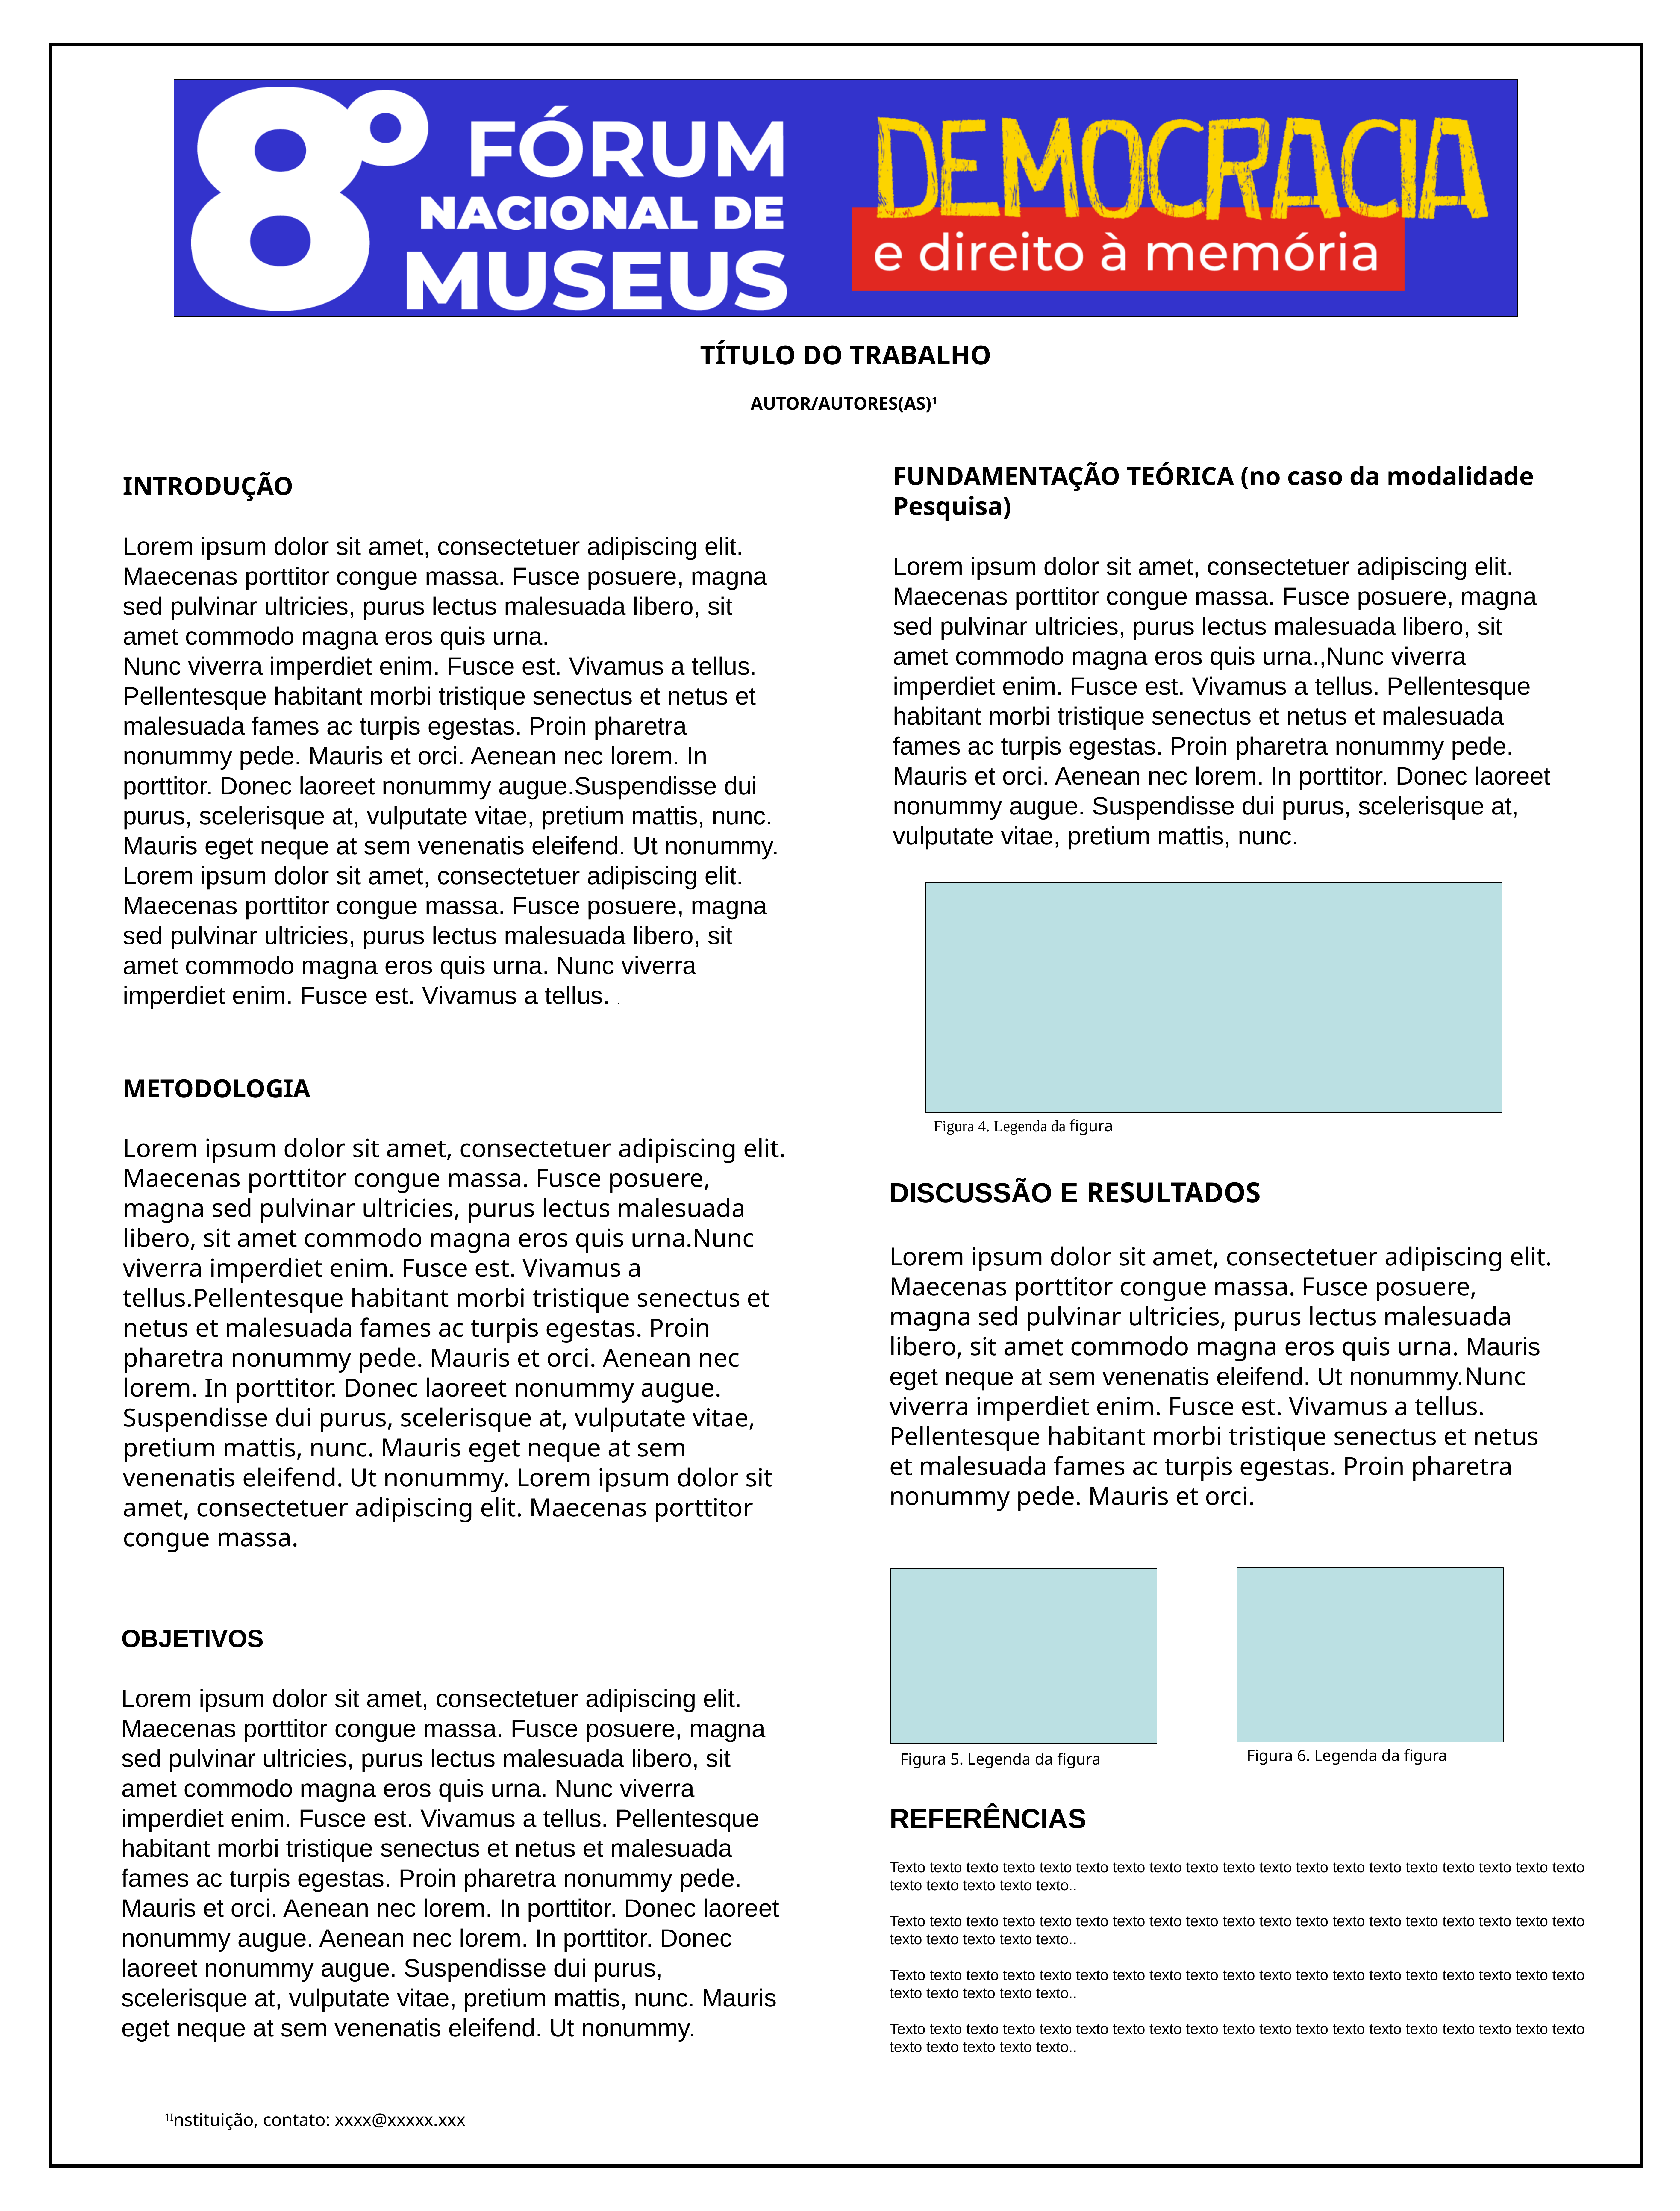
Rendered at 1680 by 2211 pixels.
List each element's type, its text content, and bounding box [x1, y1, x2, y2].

text_box Figura 4. Legenda da figura [929, 1114, 1122, 1137]
text_box OBJETIVOS Lorem ipsum dolor sit amet, consectetuer adipiscing elit. Maecenas porttitor congue massa. Fusce posuere, magna sed pulvinar ultricies, purus lectus malesuada libero, sit amet commodo magna eros quis urna. Nunc viverra imperdiet enim. Fusce est. Vivamus a tellus. Pellentesque habitant morbi tristique senectus et netus et malesuada fames ac turpis egestas. Proin pharetra nonummy pede. Mauris et orci. Aenean nec lorem. In porttitor. Donec laoreet nonummy augue. Aenean nec lorem. In porttitor. Donec laoreet nonummy augue. Suspendisse dui purus, scelerisque at, vulputate vitae, pretium mattis, nunc. Mauris eget neque at sem venenatis eleifend. Ut nonummy. [117, 1620, 789, 2074]
text_box [50, 45, 1641, 2166]
text_box REFERÊNCIAS Texto texto texto texto texto texto texto texto texto texto texto texto texto texto texto texto texto texto texto texto texto texto texto texto.. Texto texto texto texto texto texto texto texto texto texto texto texto texto texto texto texto texto texto texto texto texto texto texto texto.. Texto texto texto texto texto texto texto texto texto texto texto texto texto texto texto texto texto texto texto texto texto texto texto texto.. Texto texto texto texto texto texto texto texto texto texto texto texto texto texto texto texto texto texto texto texto texto texto texto texto.. [885, 1798, 1597, 2112]
text_box [890, 1568, 1157, 1744]
picture [191, 87, 787, 311]
text_box [925, 882, 1502, 1113]
text_box FUNDAMENTAÇÃO TEÓRICA (no caso da modalidade Pesquisa) Lorem ipsum dolor sit amet, consectetuer adipiscing elit. Maecenas porttitor congue massa. Fusce posuere, magna sed pulvinar ultricies, purus lectus malesuada libero, sit amet commodo magna eros quis urna.,Nunc viverra imperdiet enim. Fusce est. Vivamus a tellus. Pellentesque habitant morbi tristique senectus et netus et malesuada fames ac turpis egestas. Proin pharetra nonummy pede. Mauris et orci. Aenean nec lorem. In porttitor. Donec laoreet nonummy augue. Suspendisse dui purus, scelerisque at, vulputate vitae, pretium mattis, nunc. [888, 458, 1568, 852]
text_box TÍTULO DO TRABALHO [234, 288, 1458, 420]
text_box INTRODUÇÃO Lorem ipsum dolor sit amet, consectetuer adipiscing elit. Maecenas porttitor congue massa. Fusce posuere, magna sed pulvinar ultricies, purus lectus malesuada libero, sit amet commodo magna eros quis urna. Nunc viverra imperdiet enim. Fusce est. Vivamus a tellus. Pellentesque habitant morbi tristique senectus et netus et malesuada fames ac turpis egestas. Proin pharetra nonummy pede. Mauris et orci. Aenean nec lorem. In porttitor. Donec laoreet nonummy augue.Suspendisse dui purus, scelerisque at, vulputate vitae, pretium mattis, nunc. Mauris eget neque at sem venenatis eleifend. Ut nonummy. Lorem ipsum dolor sit amet, consectetuer adipiscing elit. Maecenas porttitor congue massa. Fusce posuere, magna sed pulvinar ultricies, purus lectus malesuada libero, sit amet commodo magna eros quis urna. Nunc viverra imperdiet enim. Fusce est. Vivamus a tellus. . [118, 468, 799, 1071]
text_box Figura 6. Legenda da figura [1242, 1743, 1456, 1767]
text_box [1237, 1567, 1504, 1742]
text_box DISCUSSÃO E RESULTADOS Lorem ipsum dolor sit amet, consectetuer adipiscing elit. Maecenas porttitor congue massa. Fusce posuere, magna sed pulvinar ultricies, purus lectus malesuada libero, sit amet commodo magna eros quis urna. Mauris eget neque at sem venenatis eleifend. Ut nonummy.Nunc viverra imperdiet enim. Fusce est. Vivamus a tellus. Pellentesque habitant morbi tristique senectus et netus et malesuada fames ac turpis egestas. Proin pharetra nonummy pede. Mauris et orci. [885, 1172, 1565, 1545]
text_box 1Instituição, contato: xxxx@xxxxx.xxx [160, 2106, 1489, 2132]
text_box METODOLOGIA Lorem ipsum dolor sit amet, consectetuer adipiscing elit. Maecenas porttitor congue massa. Fusce posuere, magna sed pulvinar ultricies, purus lectus malesuada libero, sit amet commodo magna eros quis urna.Nunc viverra imperdiet enim. Fusce est. Vivamus a tellus.Pellentesque habitant morbi tristique senectus et netus et malesuada fames ac turpis egestas. Proin pharetra nonummy pede. Mauris et orci. Aenean nec lorem. In porttitor. Donec laoreet nonummy augue. Suspendisse dui purus, scelerisque at, vulputate vitae, pretium mattis, nunc. Mauris eget neque at sem venenatis eleifend. Ut nonummy. Lorem ipsum dolor sit amet, consectetuer adipiscing elit. Maecenas porttitor congue massa. [118, 1071, 799, 1554]
text_box Figura 5. Legenda da figura [896, 1747, 1110, 1770]
picture [852, 97, 1491, 292]
text_box AUTOR/AUTORES(AS)1 [293, 390, 1383, 416]
